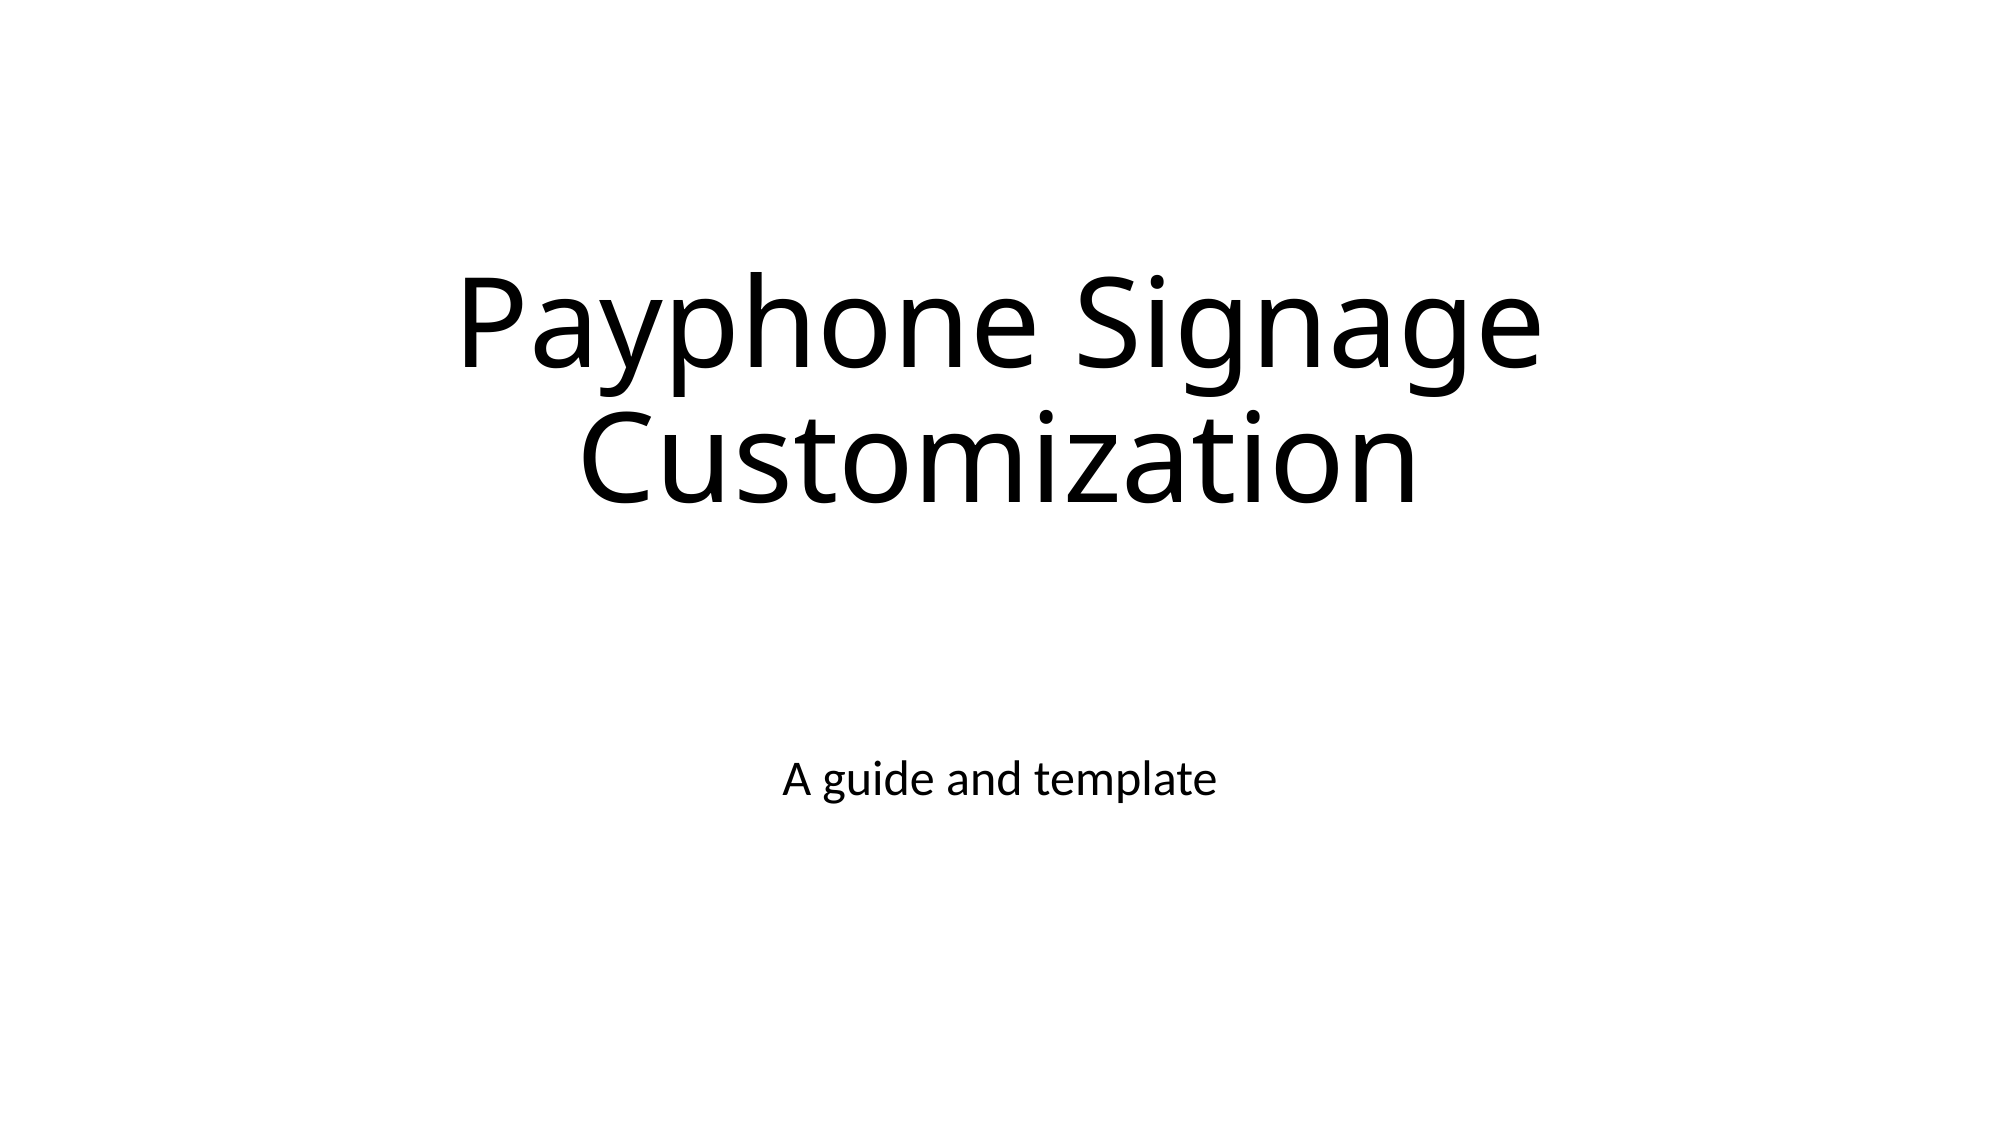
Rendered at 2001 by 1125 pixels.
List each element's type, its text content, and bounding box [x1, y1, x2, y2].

subtitle A guide and template [249, 744, 1750, 847]
title Payphone Signage Customization [249, 163, 1750, 688]
